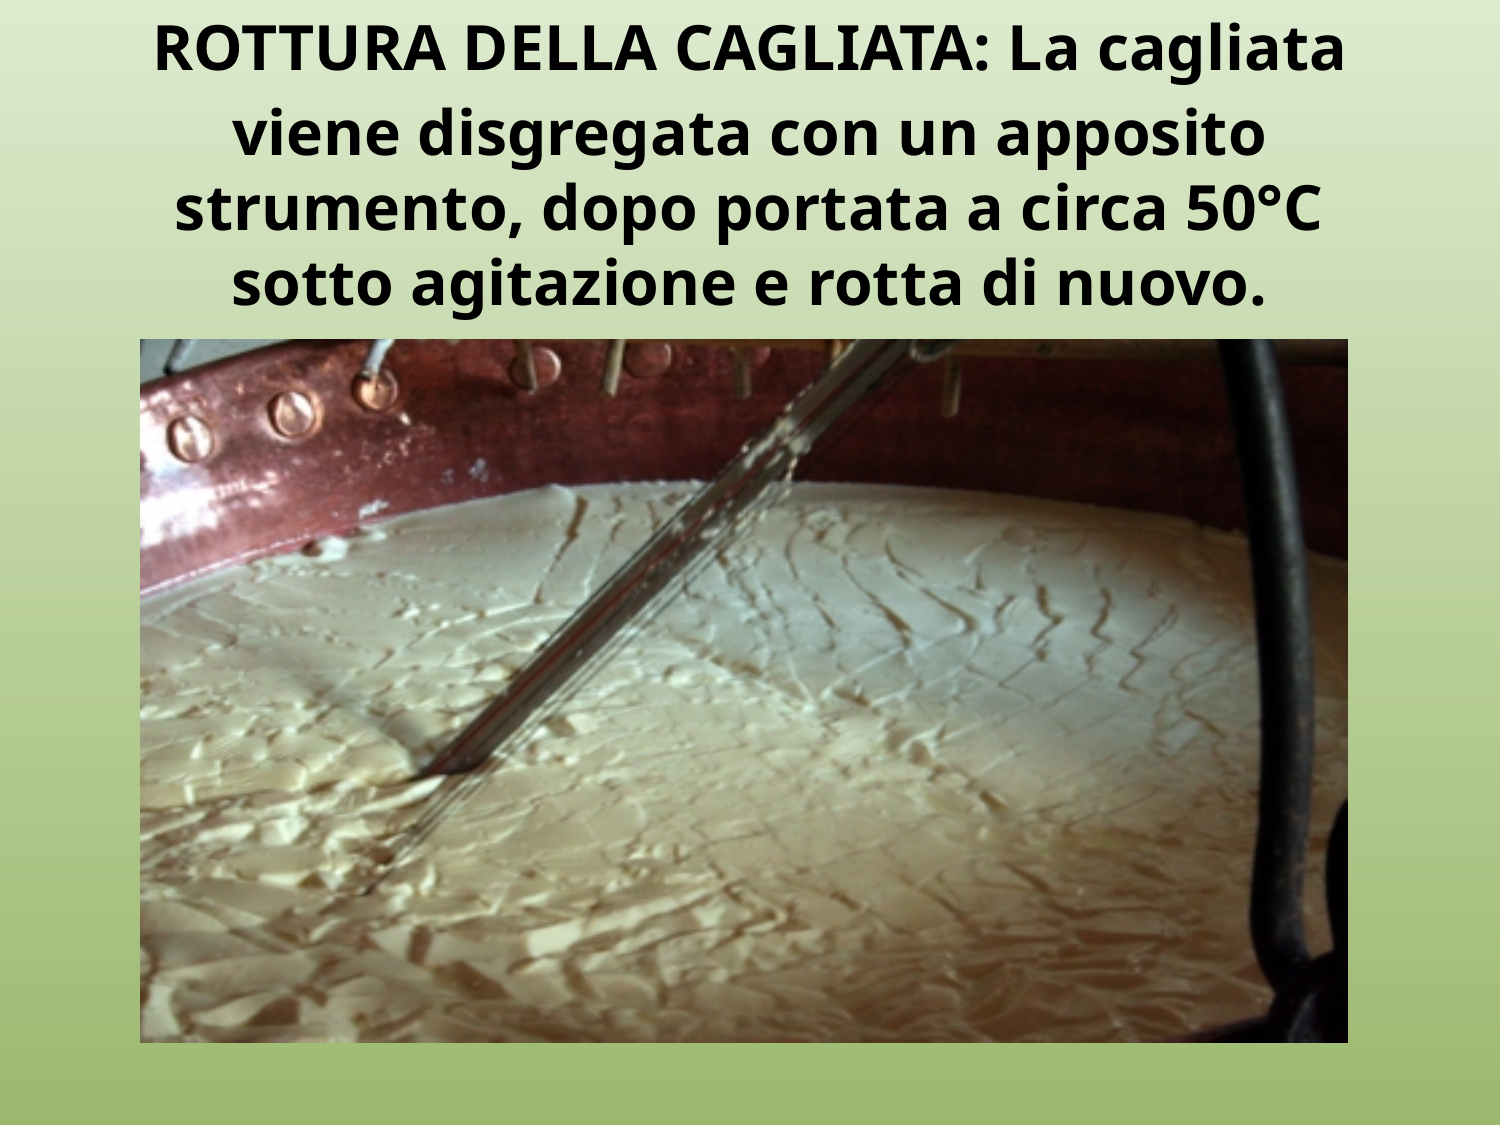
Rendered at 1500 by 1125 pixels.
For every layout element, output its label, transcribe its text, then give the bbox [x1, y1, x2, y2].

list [140, 339, 1348, 1044]
title ROTTURA DELLA CAGLIATA: La cagliata viene disgregata con un apposito strumento, dopo portata a circa 50°C sotto agitazione e rotta di nuovo. [74, 93, 1426, 233]
